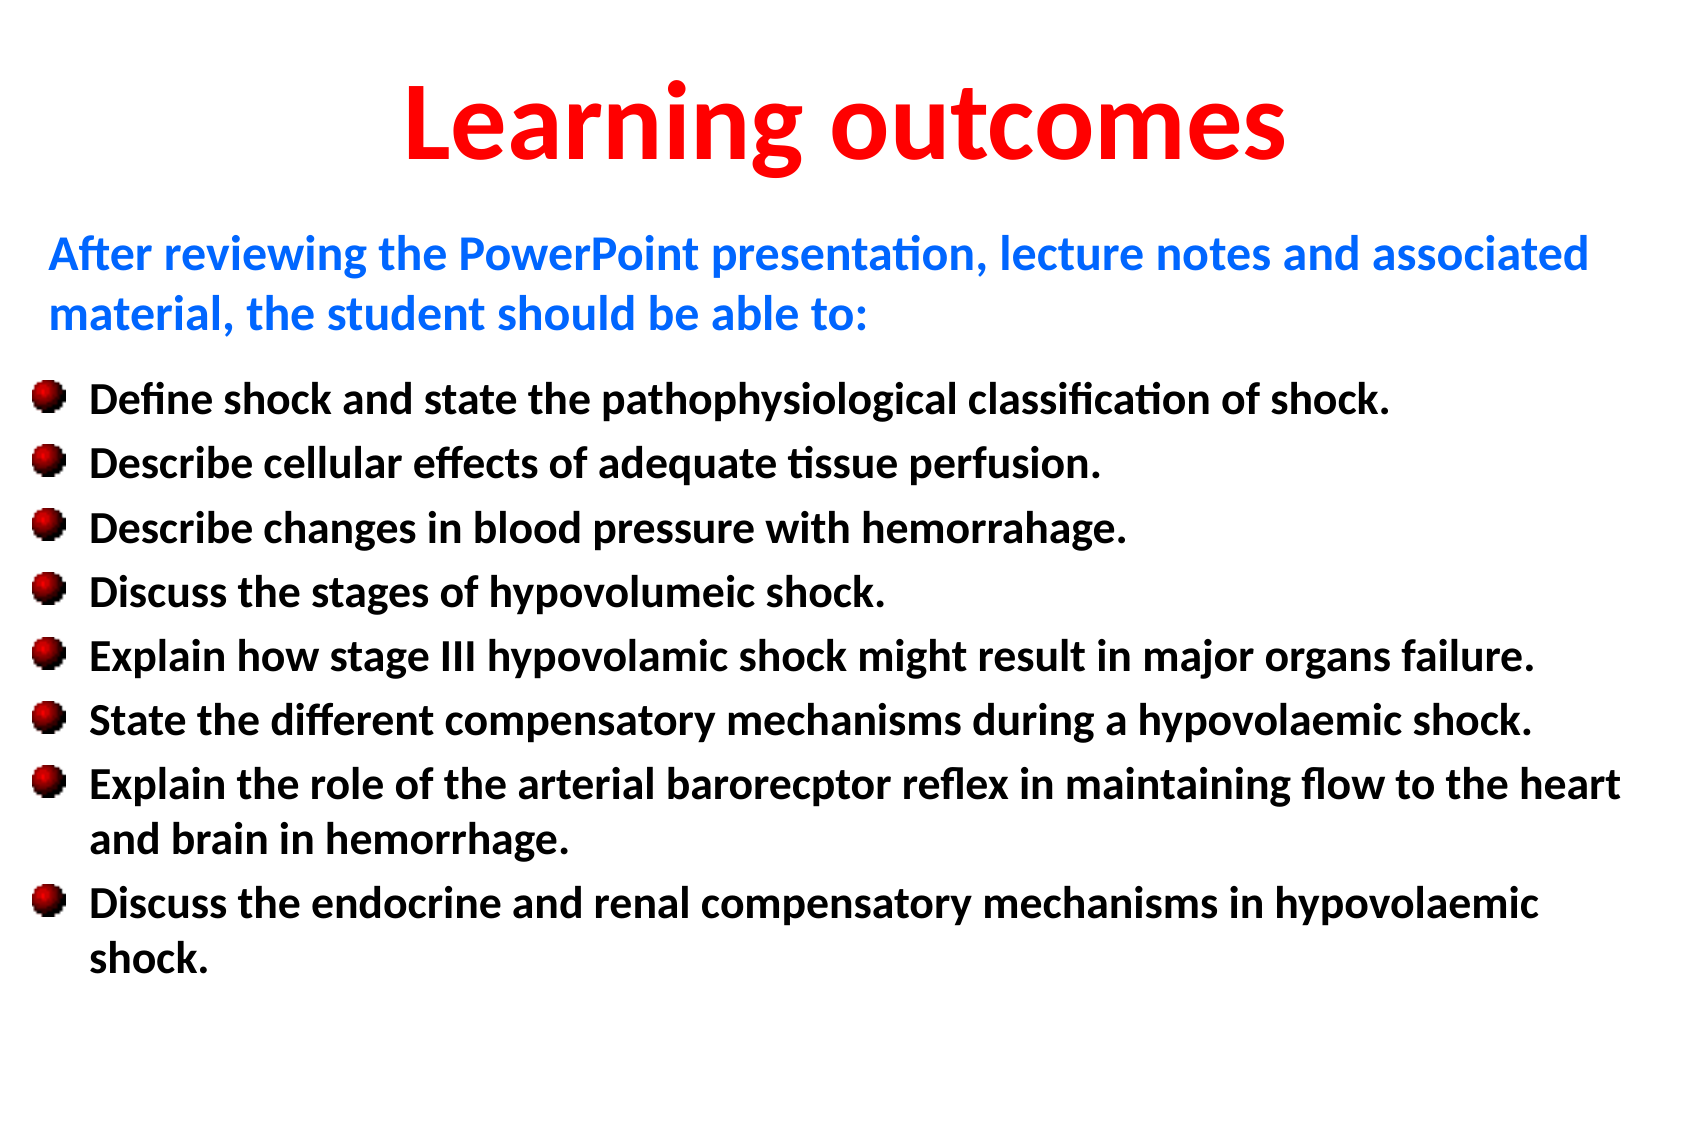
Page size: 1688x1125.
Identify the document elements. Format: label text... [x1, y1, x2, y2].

picture [32, 380, 66, 413]
picture [32, 444, 66, 477]
picture [32, 572, 66, 605]
text_box Define shock and state the pathophysiological classification of shock. Describe cellular effects of adequate tissue perfusion. Describe changes in blood pressure with hemorrahage. Discuss the stages of hypovolumeic shock. Explain how stage III hypovolamic shock might result in major organs failure. State the different compensatory mechanisms during a hypovolaemic shock. Explain the role of the arterial barorecptor reflex in maintaining flow to the heart and brain in hemorrhage. Discuss the endocrine and renal compensatory mechanisms in hypovolaemic shock. [18, 361, 1659, 1106]
text_box Learning outcomes [2, 39, 1688, 173]
picture [32, 765, 66, 798]
picture [32, 508, 66, 541]
picture [32, 637, 66, 670]
picture [32, 701, 66, 734]
text_box After reviewing the PowerPoint presentation, lecture notes and associated material, the student should be able to: [33, 213, 1659, 349]
picture [32, 884, 66, 917]
